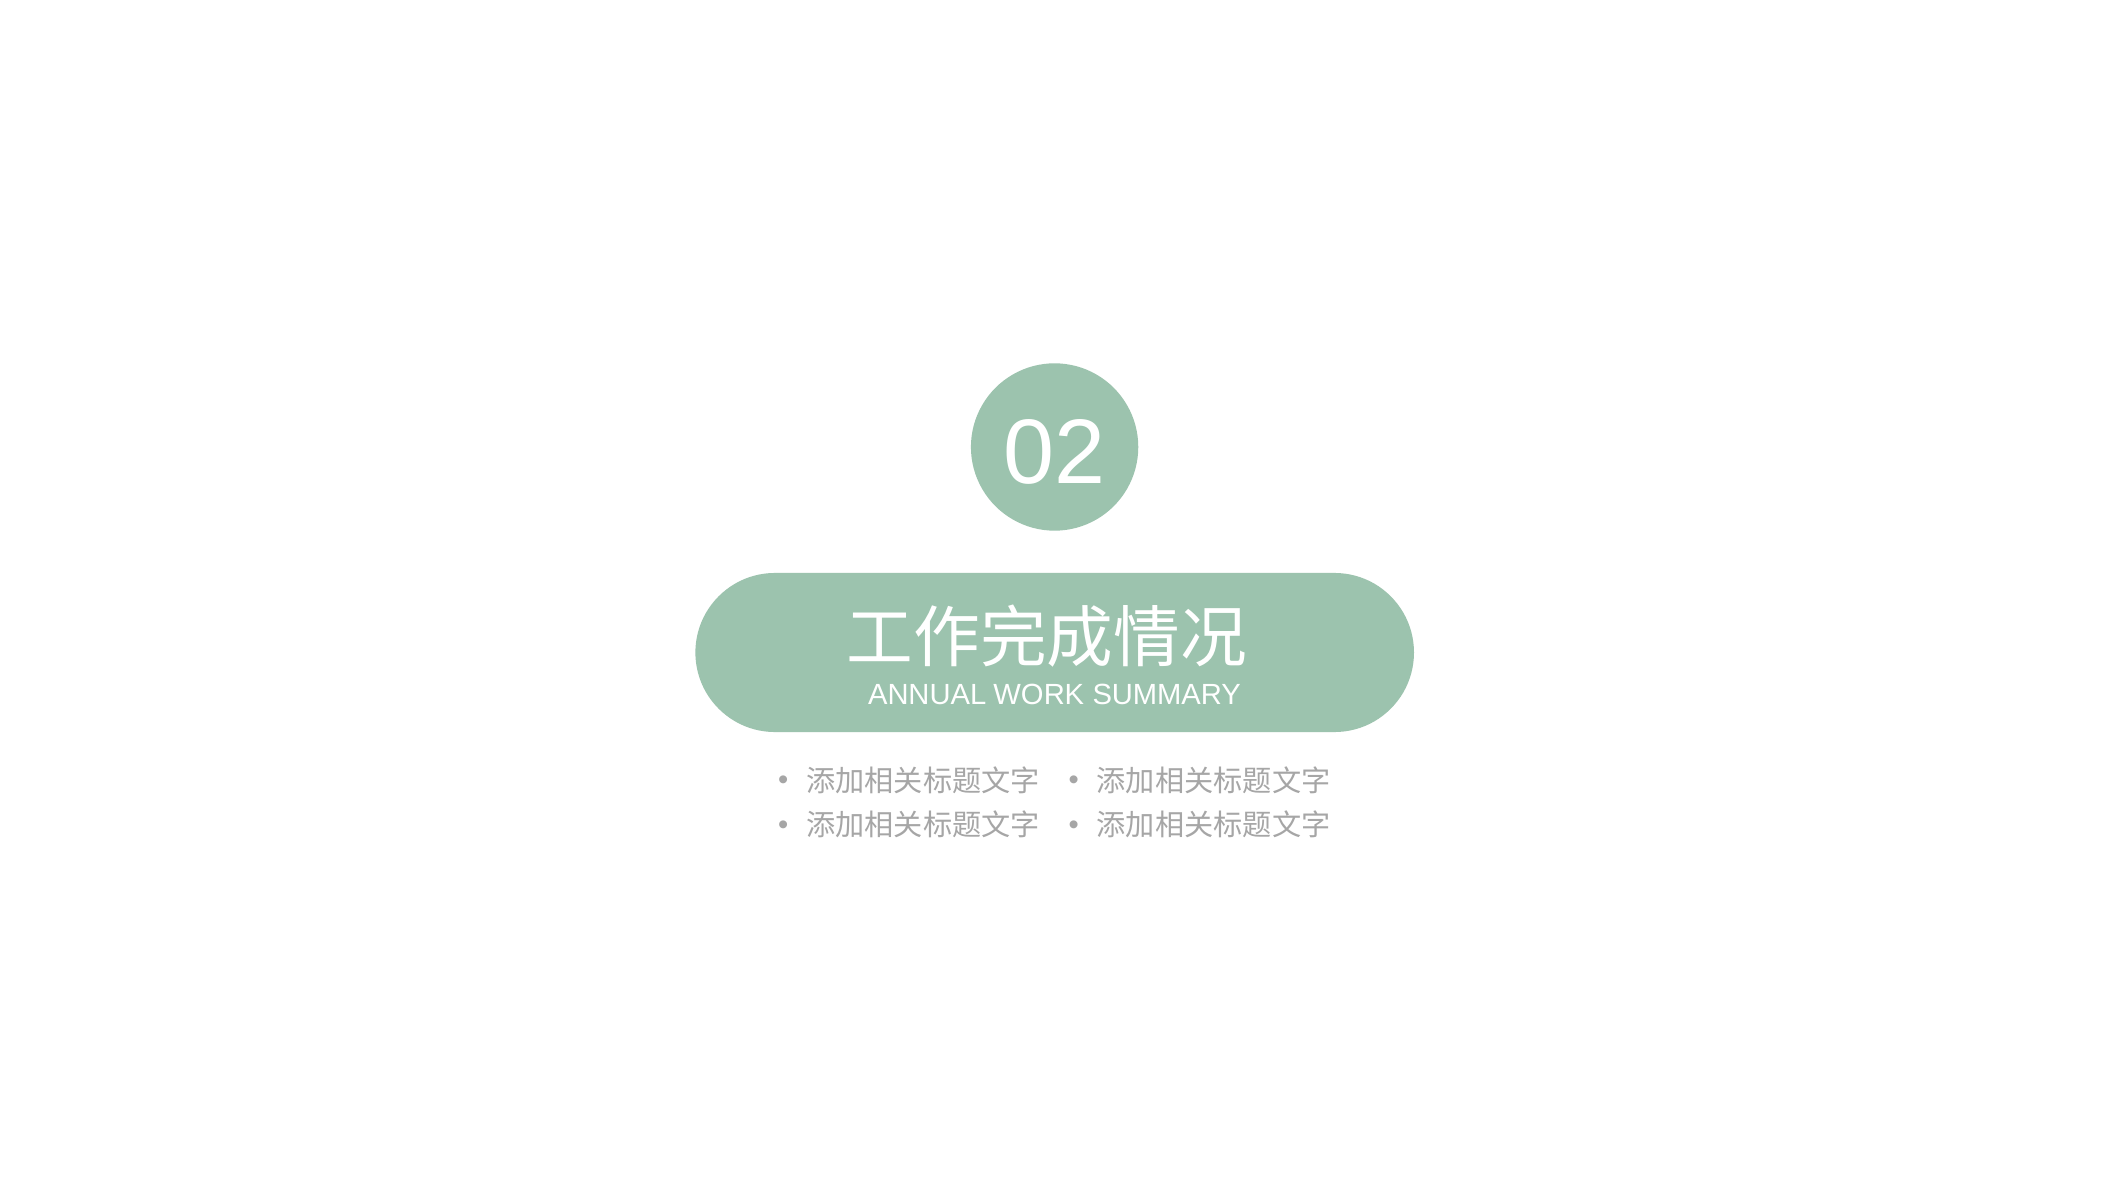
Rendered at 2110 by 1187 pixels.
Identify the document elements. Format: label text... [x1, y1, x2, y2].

text_box [694, 571, 1416, 734]
text_box 添加相关标题文字 [777, 806, 1041, 842]
text_box 02 [969, 362, 1140, 532]
text_box 添加相关标题文字 [777, 762, 1041, 798]
text_box 添加相关标题文字 [1068, 806, 1331, 842]
text_box 添加相关标题文字 [1068, 762, 1331, 798]
